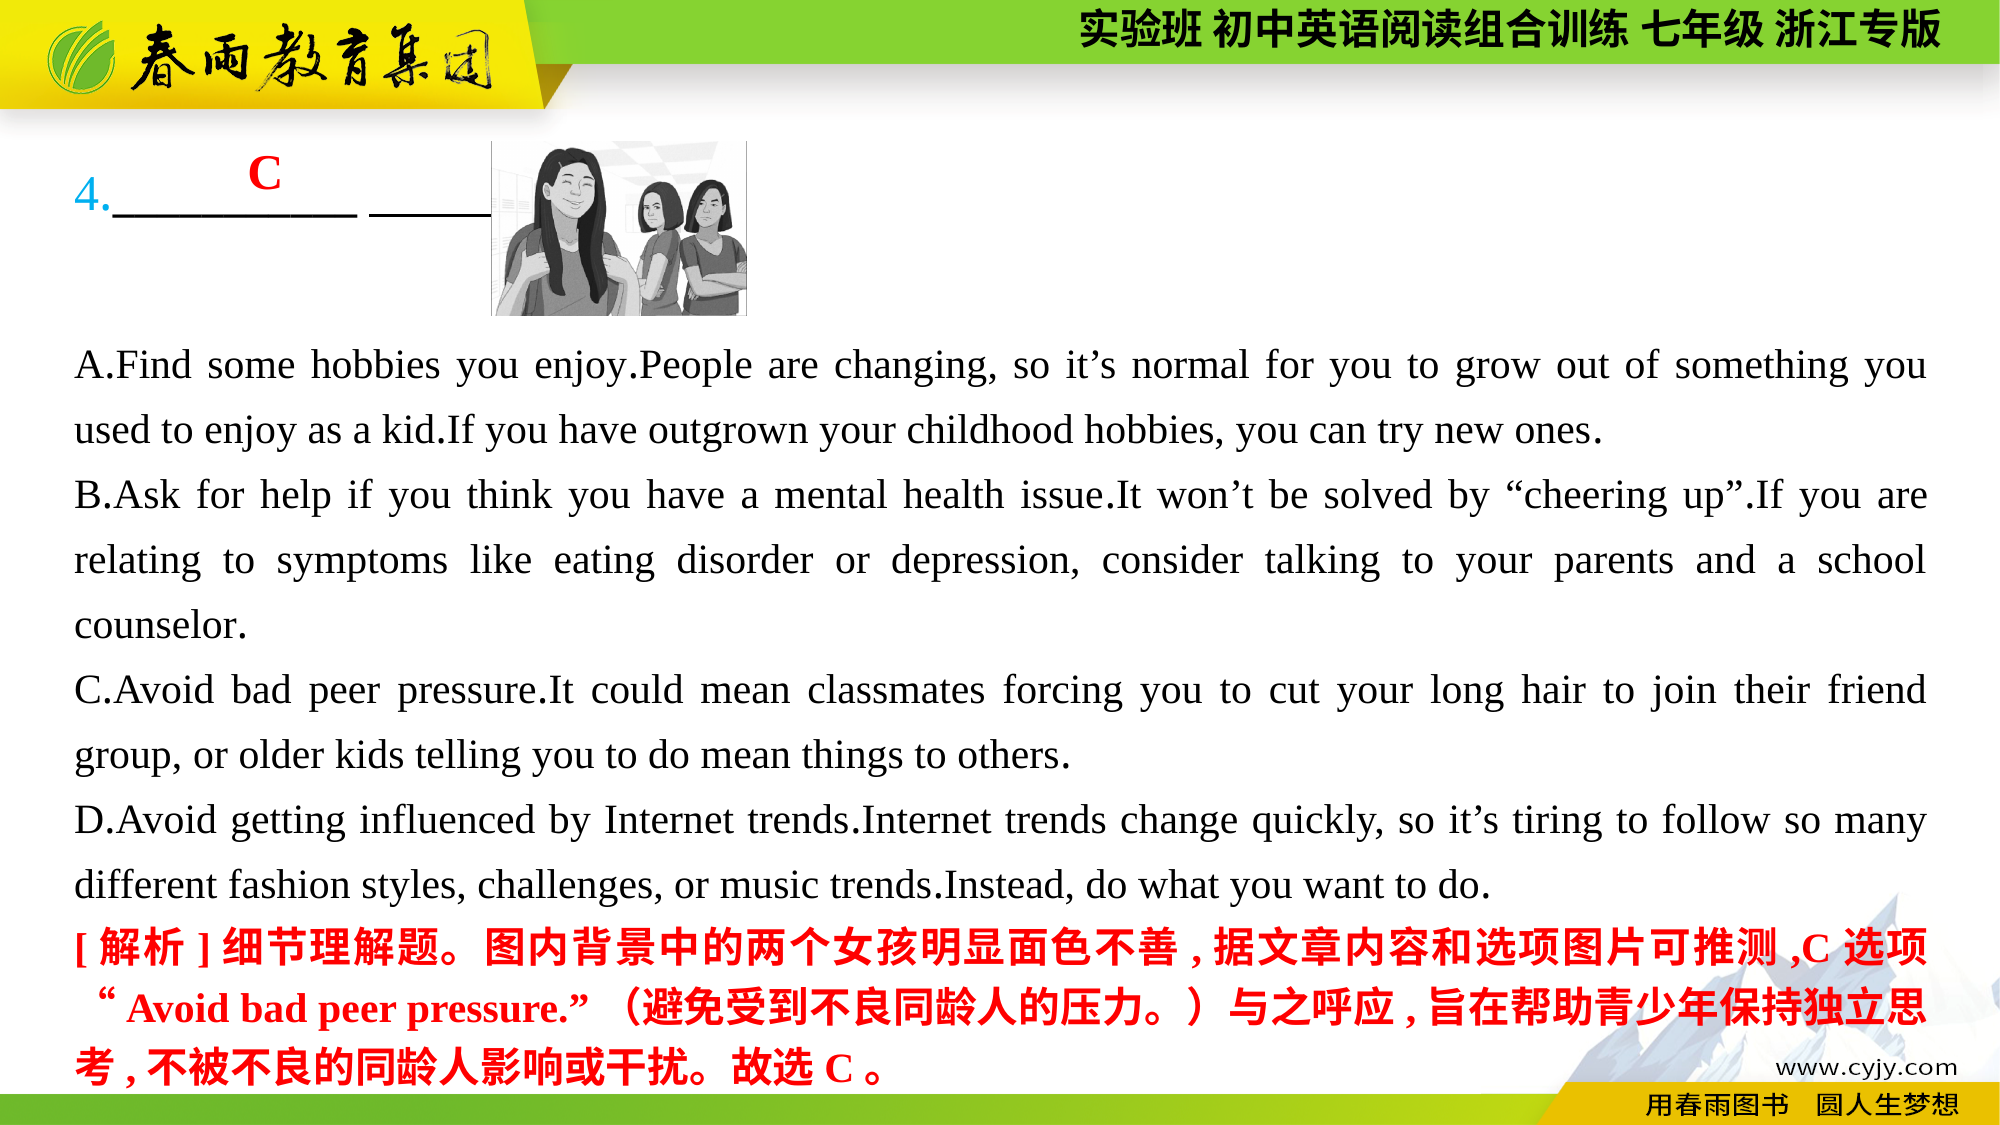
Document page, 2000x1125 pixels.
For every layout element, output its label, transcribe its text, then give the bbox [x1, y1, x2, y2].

text_box C [232, 132, 299, 208]
list 4.___________ [59, 122, 1944, 229]
picture [0, 0, 2000, 1125]
text_box [解析]细节理解题。图内背景中的两个女孩明显面色不善,据文章内容和选项图片可推测,C选项“Avoid bad peer pressure.”（避免受到不良同龄人的压力。）与之呼应,旨在帮助青少年保持独立思考,不被不良的同龄人影响或干扰。故选C。 [59, 902, 1944, 1098]
text_box A.Find some hobbies you enjoy.People are changing, so it’s normal for you to grow out of something you used to enjoy as a kid.If you have outgrown your childhood hobbies, you can try new ones. B.Ask for help if you think you have a mental health issue.It won’t be solved by “cheering up”.If you are relating to symptoms like eating disorder or depression, consider talking to your parents and a school counselor. C.Avoid bad peer pressure.It could mean classmates forcing you to cut your long hair to join their friend group, or older kids telling you to do mean things to others. D.Avoid getting influenced by Internet trends.Internet trends change quickly, so it’s tiring to follow so many different fashion styles, challenges, or music trends.Instead, do what you want to do. [59, 314, 1944, 902]
